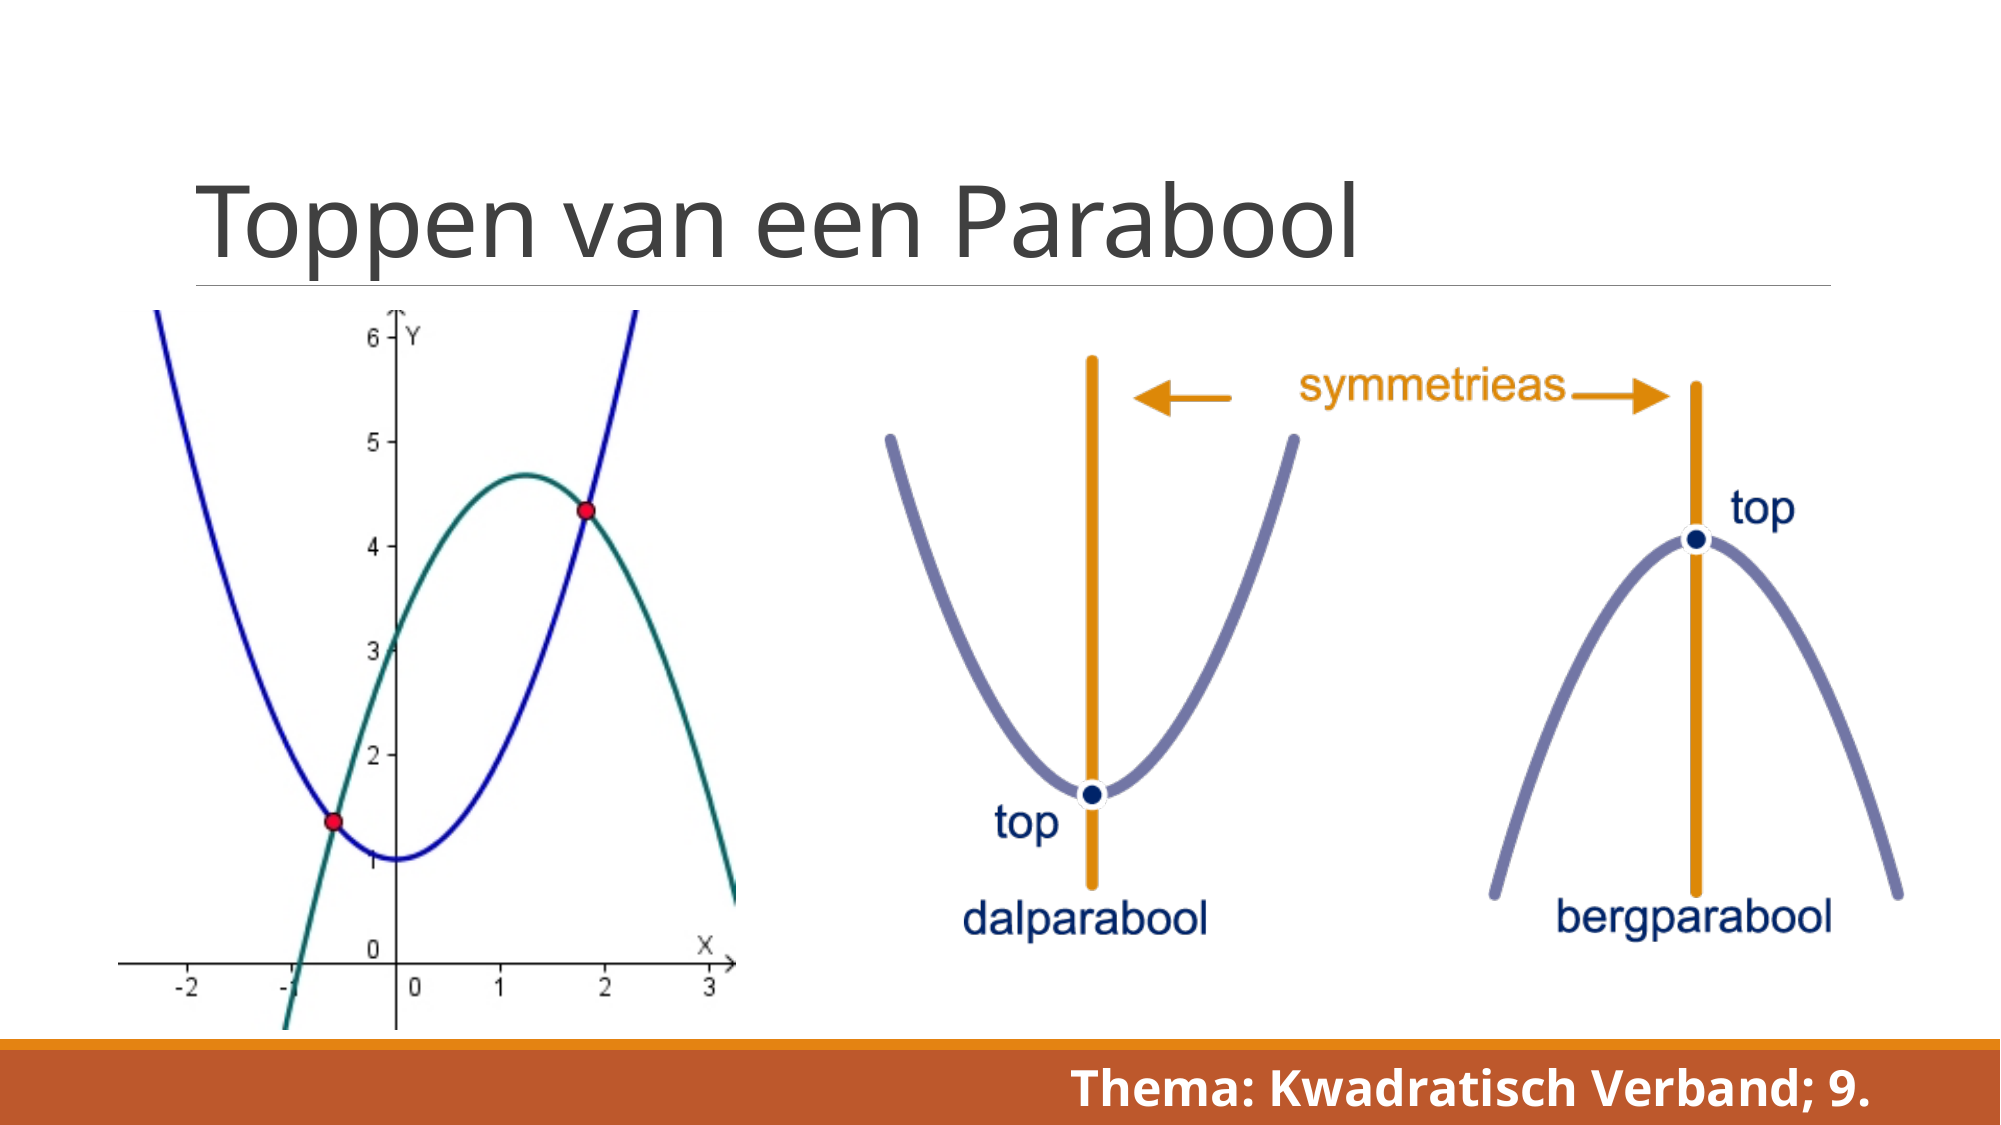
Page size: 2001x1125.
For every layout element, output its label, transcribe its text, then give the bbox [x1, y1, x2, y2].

title Toppen van een Parabool [180, 47, 1830, 285]
picture [878, 351, 1906, 949]
picture [118, 310, 737, 1030]
text_box Thema: Kwadratisch Verband; 9. Parabool [957, 1049, 1985, 1125]
